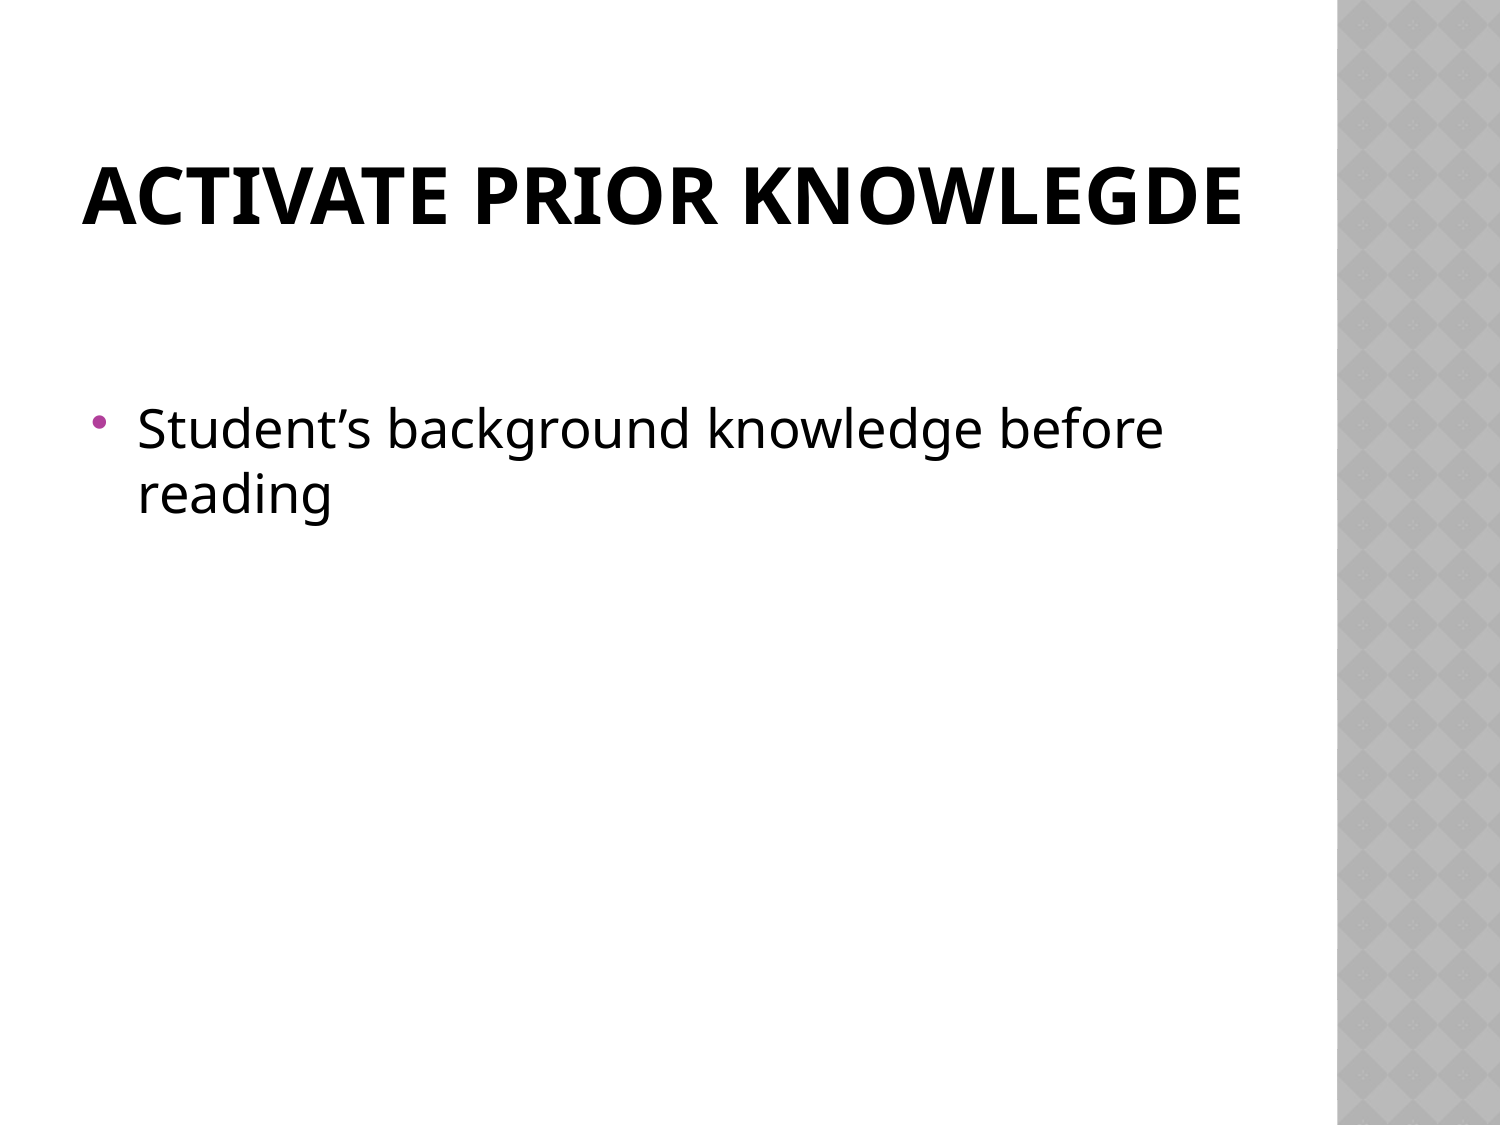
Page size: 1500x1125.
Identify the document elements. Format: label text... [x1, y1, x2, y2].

list Student’s background knowledge before reading [78, 386, 1266, 1059]
title Activate prior knowlegde [75, 52, 1263, 240]
